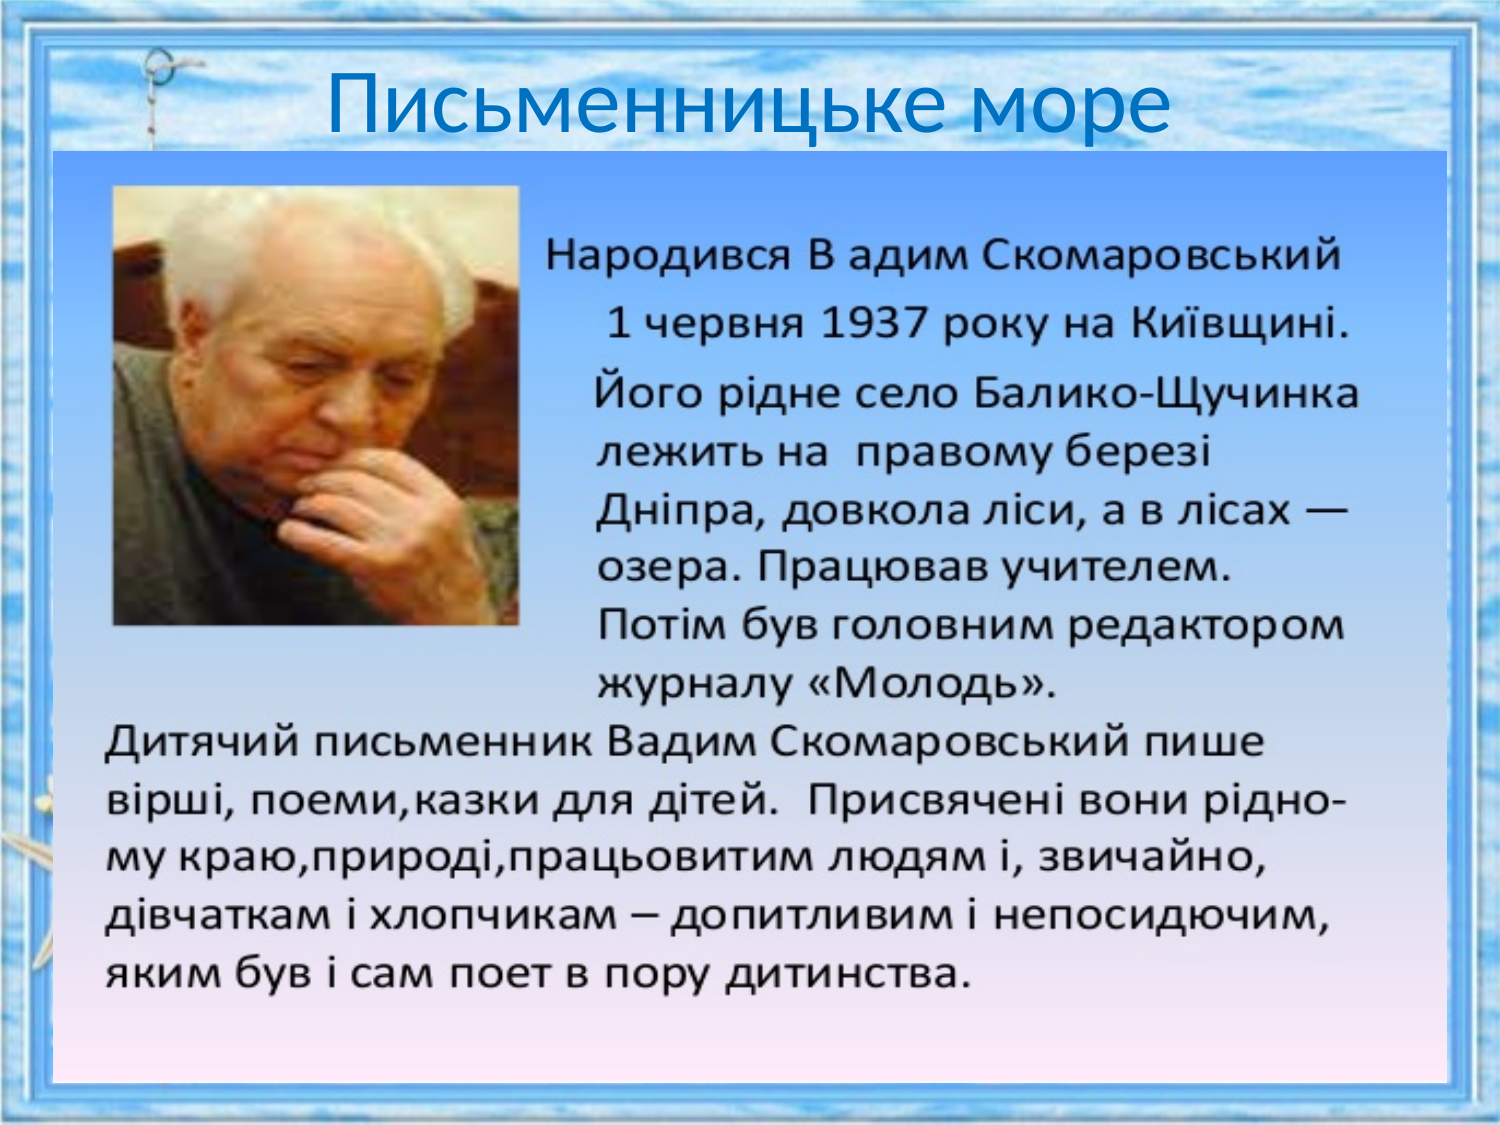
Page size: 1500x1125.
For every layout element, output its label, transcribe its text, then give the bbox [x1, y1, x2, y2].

title Письменницьке море [75, 0, 1425, 148]
picture [0, 0, 1500, 1125]
